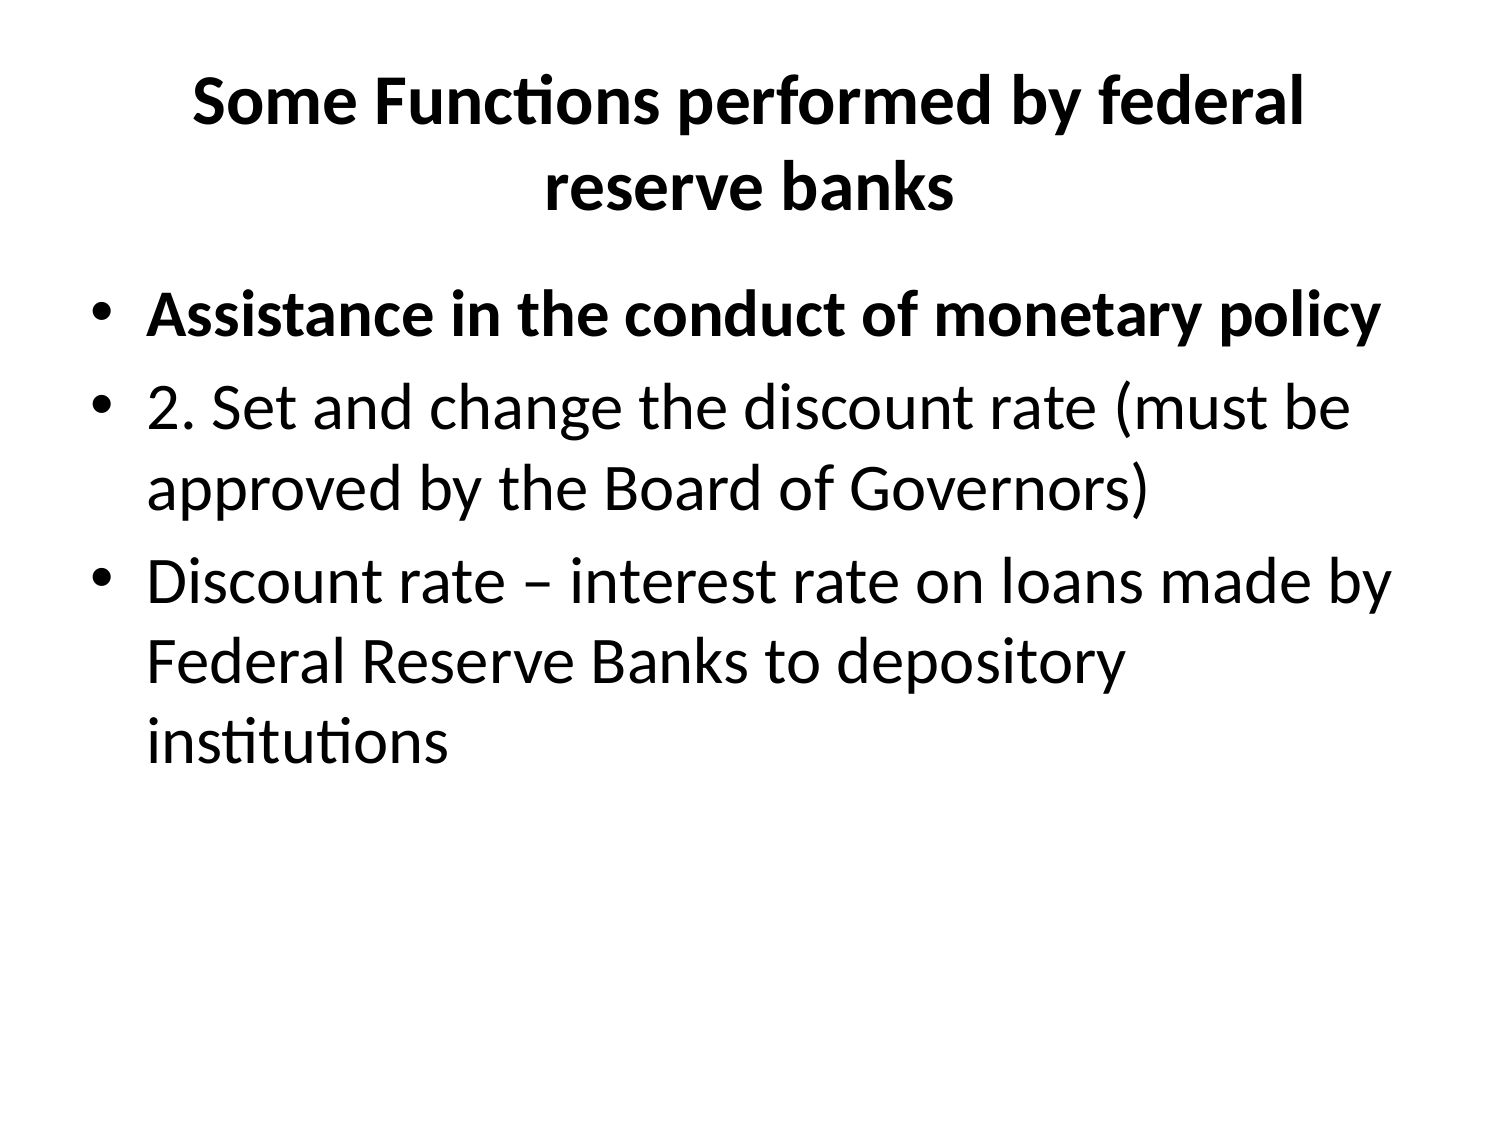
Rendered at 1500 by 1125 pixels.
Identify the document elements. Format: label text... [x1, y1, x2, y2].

title Some Functions performed by federal reserve banks [75, 45, 1425, 233]
list Assistance in the conduct of monetary policy 2. Set and change the discount rate (must be approved by the Board of Governors) Discount rate – interest rate on loans made by Federal Reserve Banks to depository institutions [75, 262, 1425, 1005]
